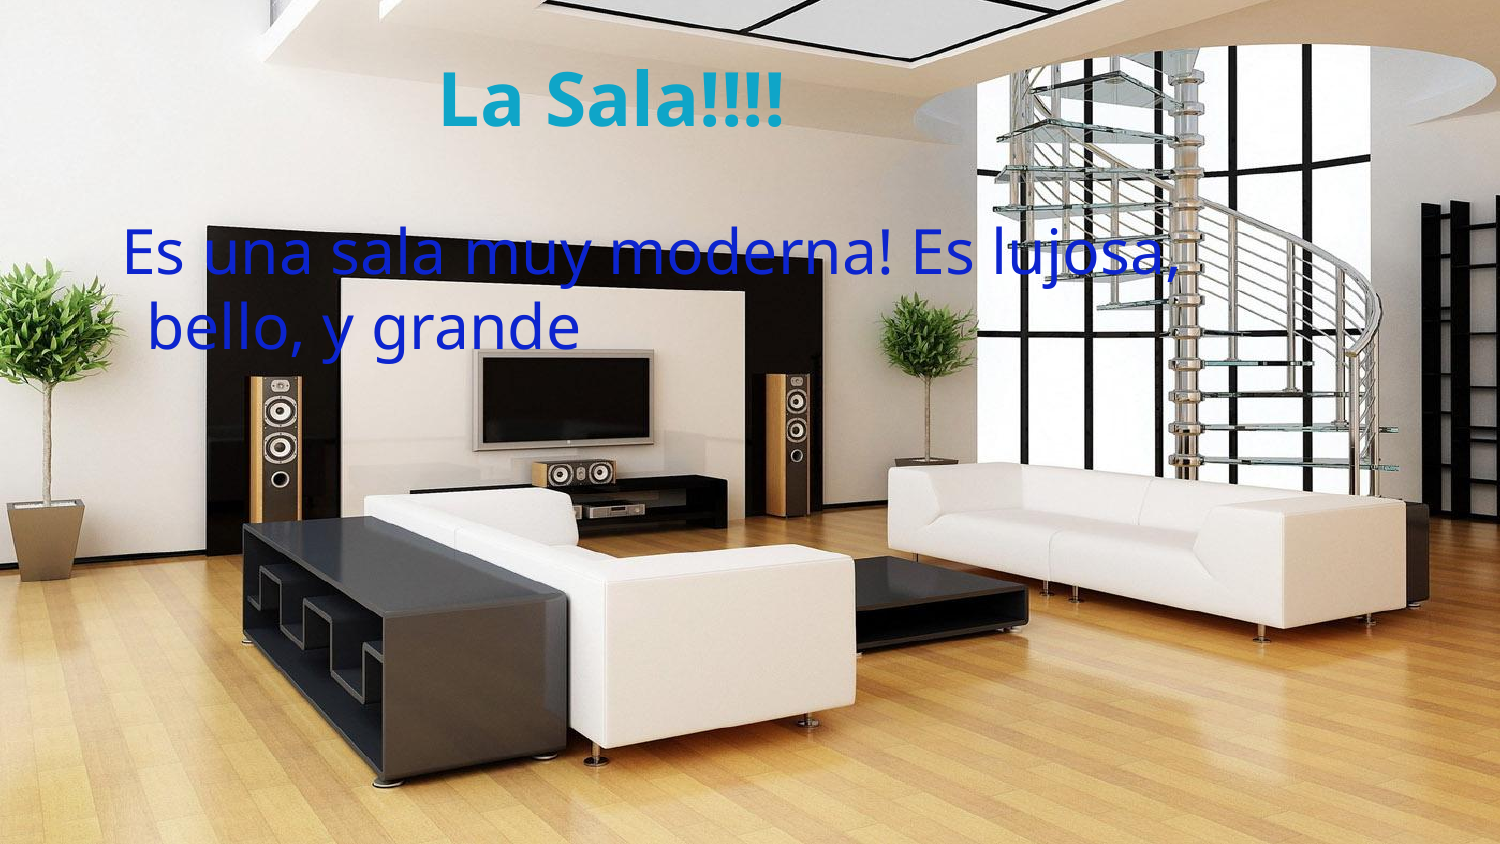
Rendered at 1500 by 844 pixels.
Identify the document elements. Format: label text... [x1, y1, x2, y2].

title La Sala!!!! [422, 16, 839, 157]
list Es una sala muy moderna! Es lujosa, bello, y grande [75, 196, 1349, 305]
picture [0, 0, 1500, 844]
